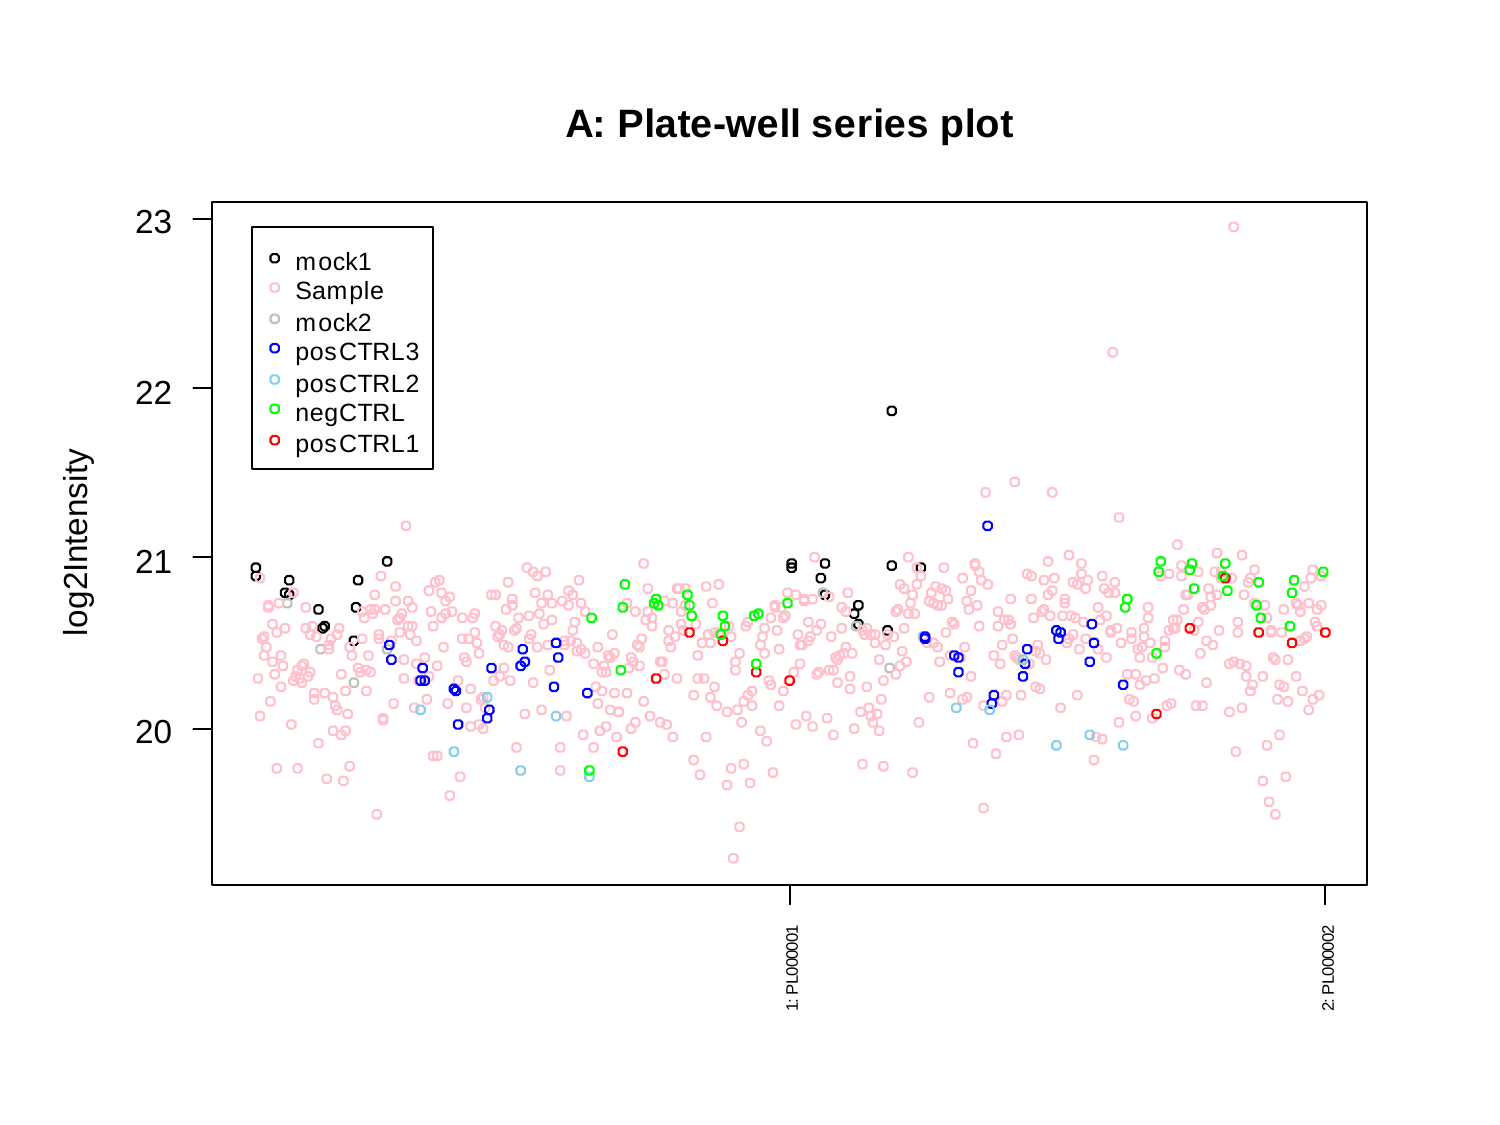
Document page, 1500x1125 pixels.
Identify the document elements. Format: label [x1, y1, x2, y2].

picture [49, 38, 1451, 1087]
